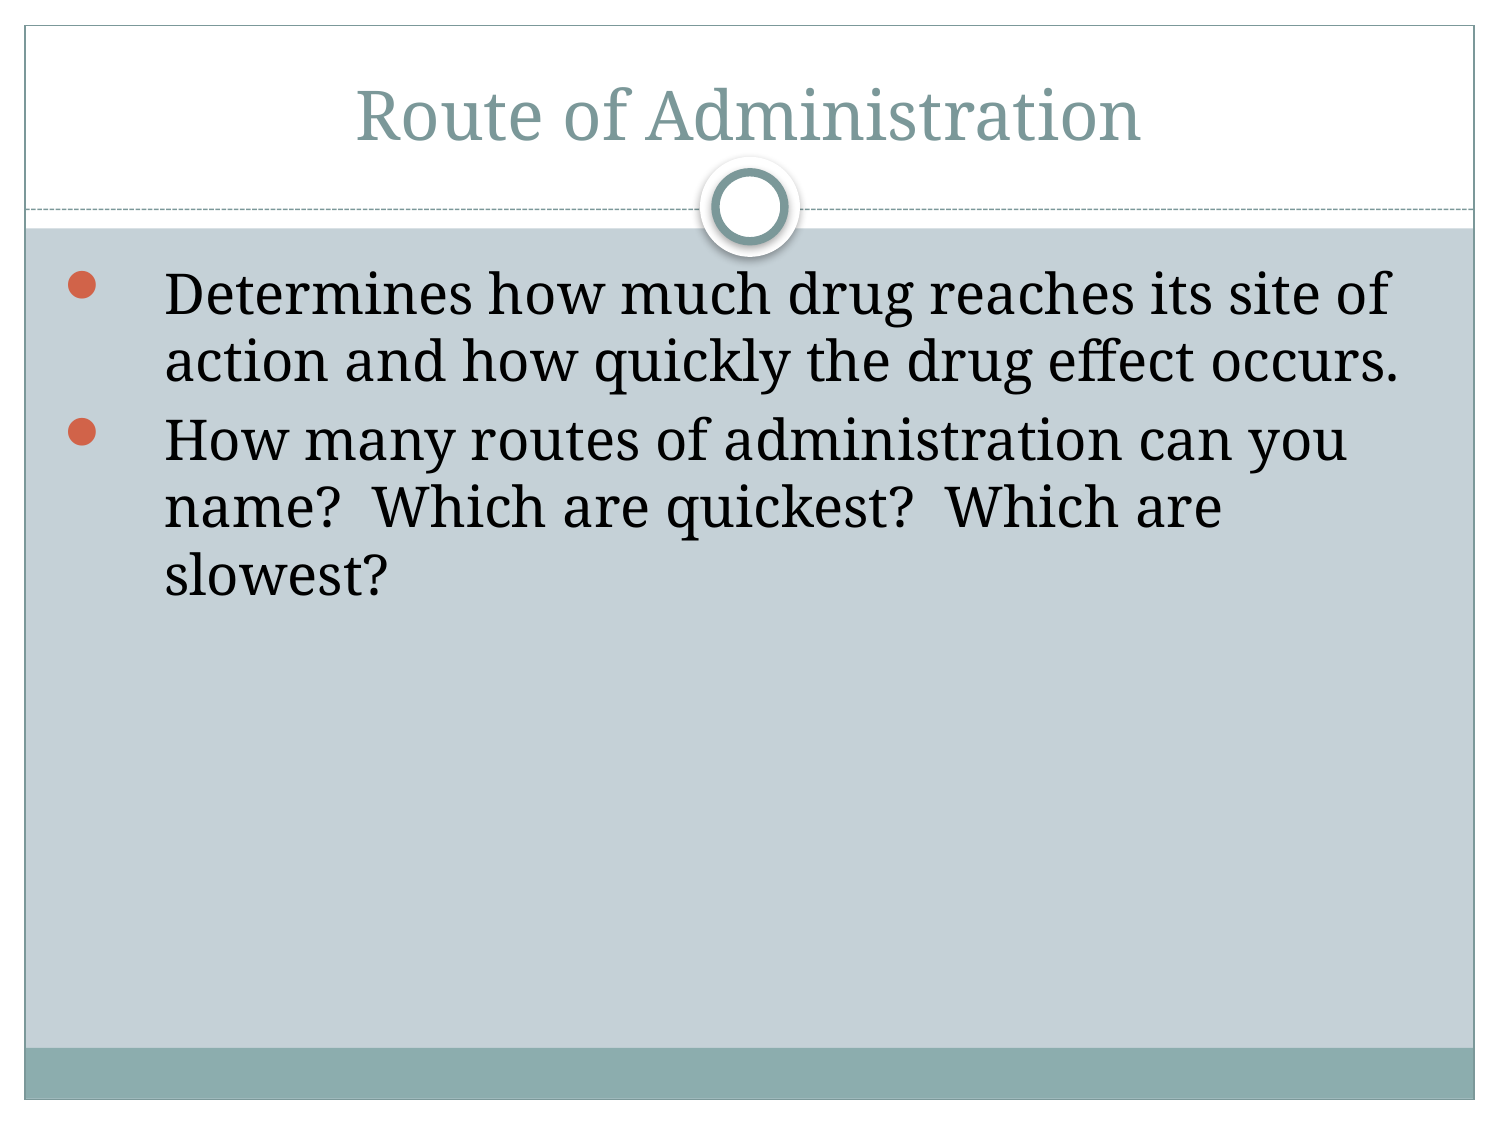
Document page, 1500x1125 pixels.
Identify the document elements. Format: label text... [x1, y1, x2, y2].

title Route of Administration [49, 37, 1450, 162]
list Determines how much drug reaches its site of action and how quickly the drug effect occurs. How many routes of administration can you name? Which are quickest? Which are slowest? [49, 250, 1445, 1001]
